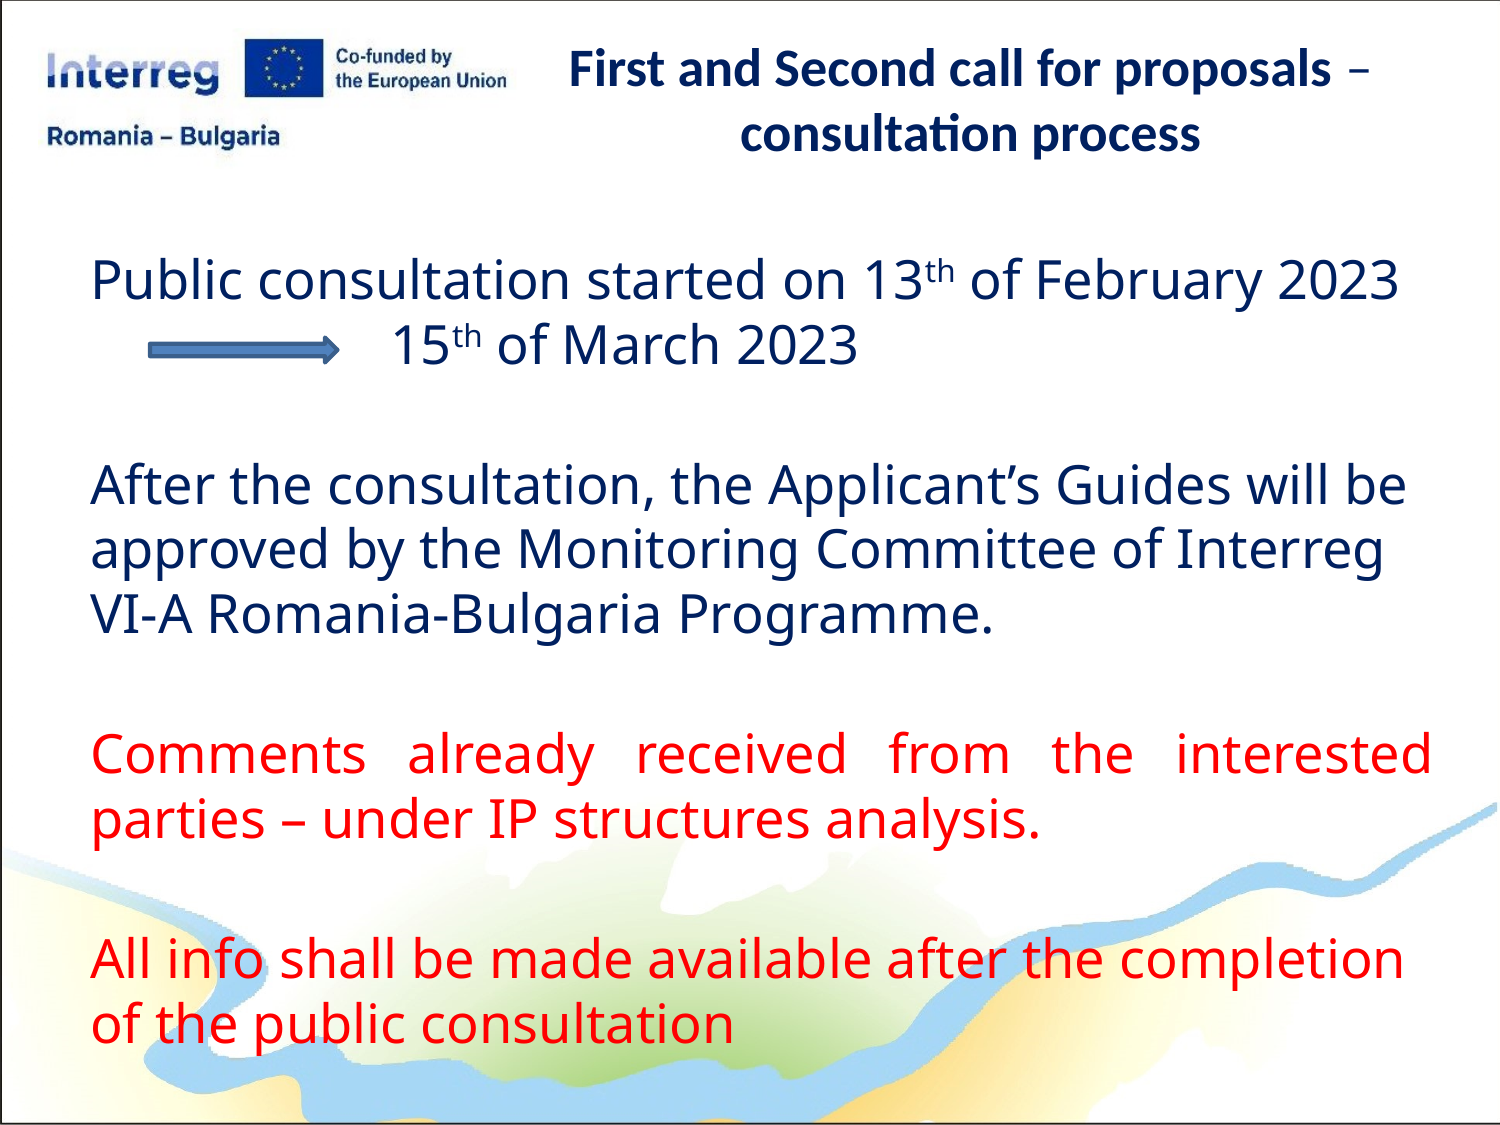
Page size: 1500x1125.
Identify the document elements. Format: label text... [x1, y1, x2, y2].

picture [0, 0, 1500, 1125]
text_box [147, 335, 340, 365]
list Public consultation started on 13th of February 2023 15th of March 2023 After the consultation, the Applicant’s Guides will be approved by the Monitoring Committee of Interreg VI-A Romania-Bulgaria Programme. Comments already received from the interested parties – under IP structures analysis. All info shall be made available after the completion of the public consultation [74, 237, 1451, 1088]
title First and Second call for proposals – consultation process [522, 44, 1426, 151]
